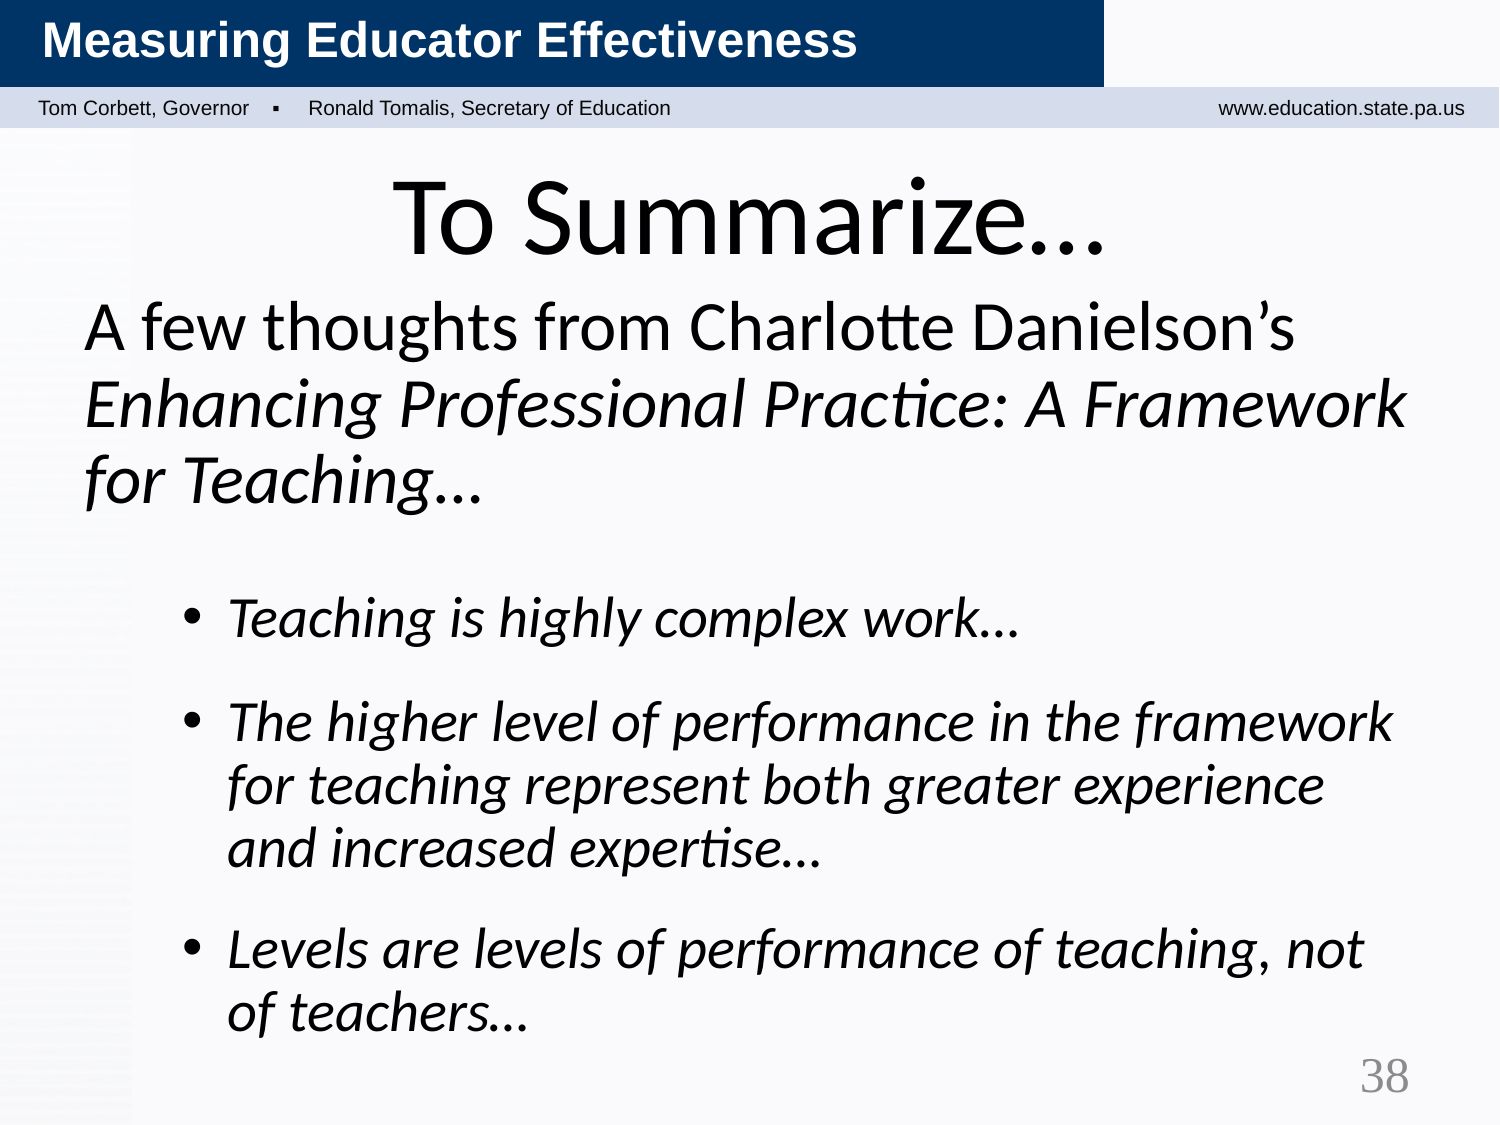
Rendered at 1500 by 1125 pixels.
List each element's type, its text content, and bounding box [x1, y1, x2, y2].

slide_number 38 [1074, 1042, 1425, 1103]
title To Summarize… [75, 115, 1425, 304]
picture [0, 0, 1500, 1125]
list A few thoughts from Charlotte Danielson’s Enhancing Professional Practice: A Framework for Teaching… Teaching is highly complex work… The higher level of performance in the framework for teaching represent both greater experience and increased expertise… Levels are levels of performance of teaching, not of teachers… [62, 282, 1442, 1100]
